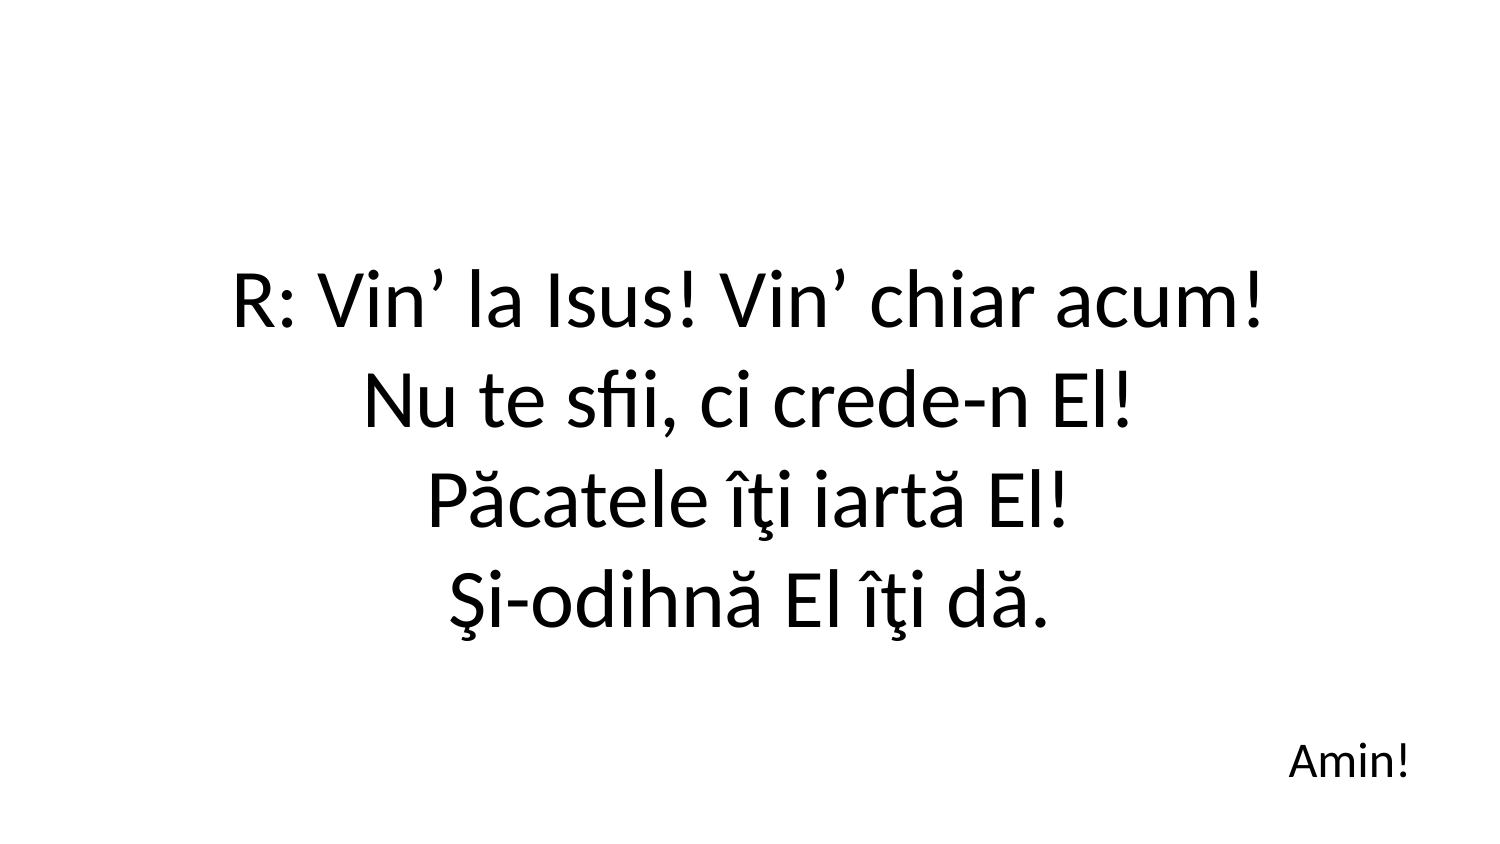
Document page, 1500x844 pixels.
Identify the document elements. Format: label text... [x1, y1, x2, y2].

text_box R: Vin’ la Isus! Vin’ chiar acum! Nu te sfii, ci crede-n El! Păcatele îţi iartă El! Şi-odihnă El îţi dă. [216, 192, 1284, 652]
text_box Amin! [1273, 674, 1427, 795]
